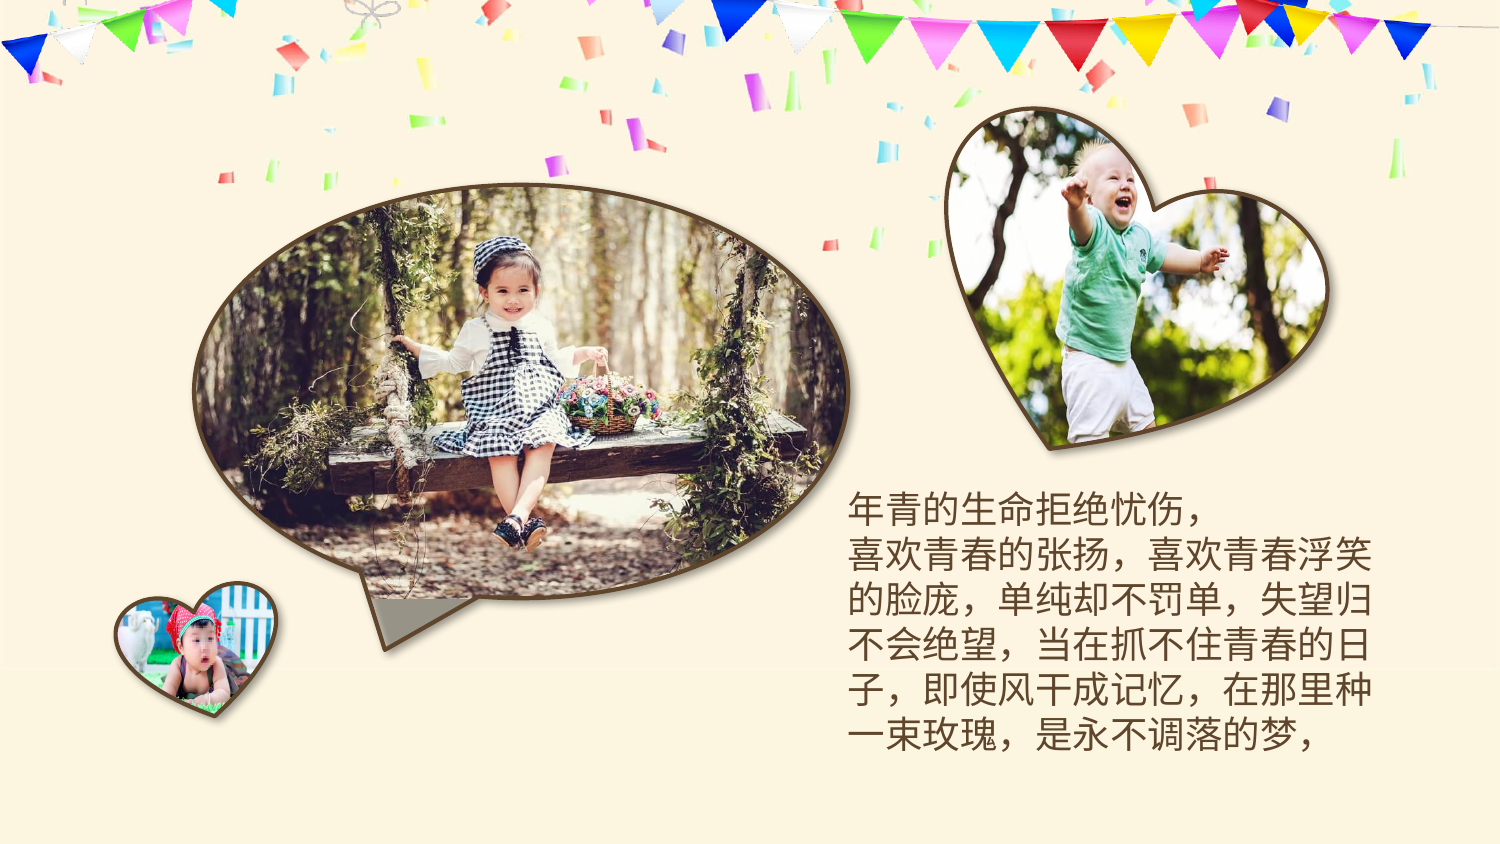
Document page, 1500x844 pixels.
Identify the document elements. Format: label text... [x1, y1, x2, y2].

text_box 年青的生命拒绝忧伤， 喜欢青春的张扬，喜欢青春浮笑的脸庞，单纯却不罚单，失望归不会绝望，当在抓不住青春的日子，即使风干成记忆，在那里种一束玫瑰，是永不调落的梦， [832, 478, 1388, 764]
text_box [113, 581, 279, 719]
text_box [944, 106, 1330, 451]
text_box [191, 182, 851, 652]
picture [0, 0, 1500, 670]
